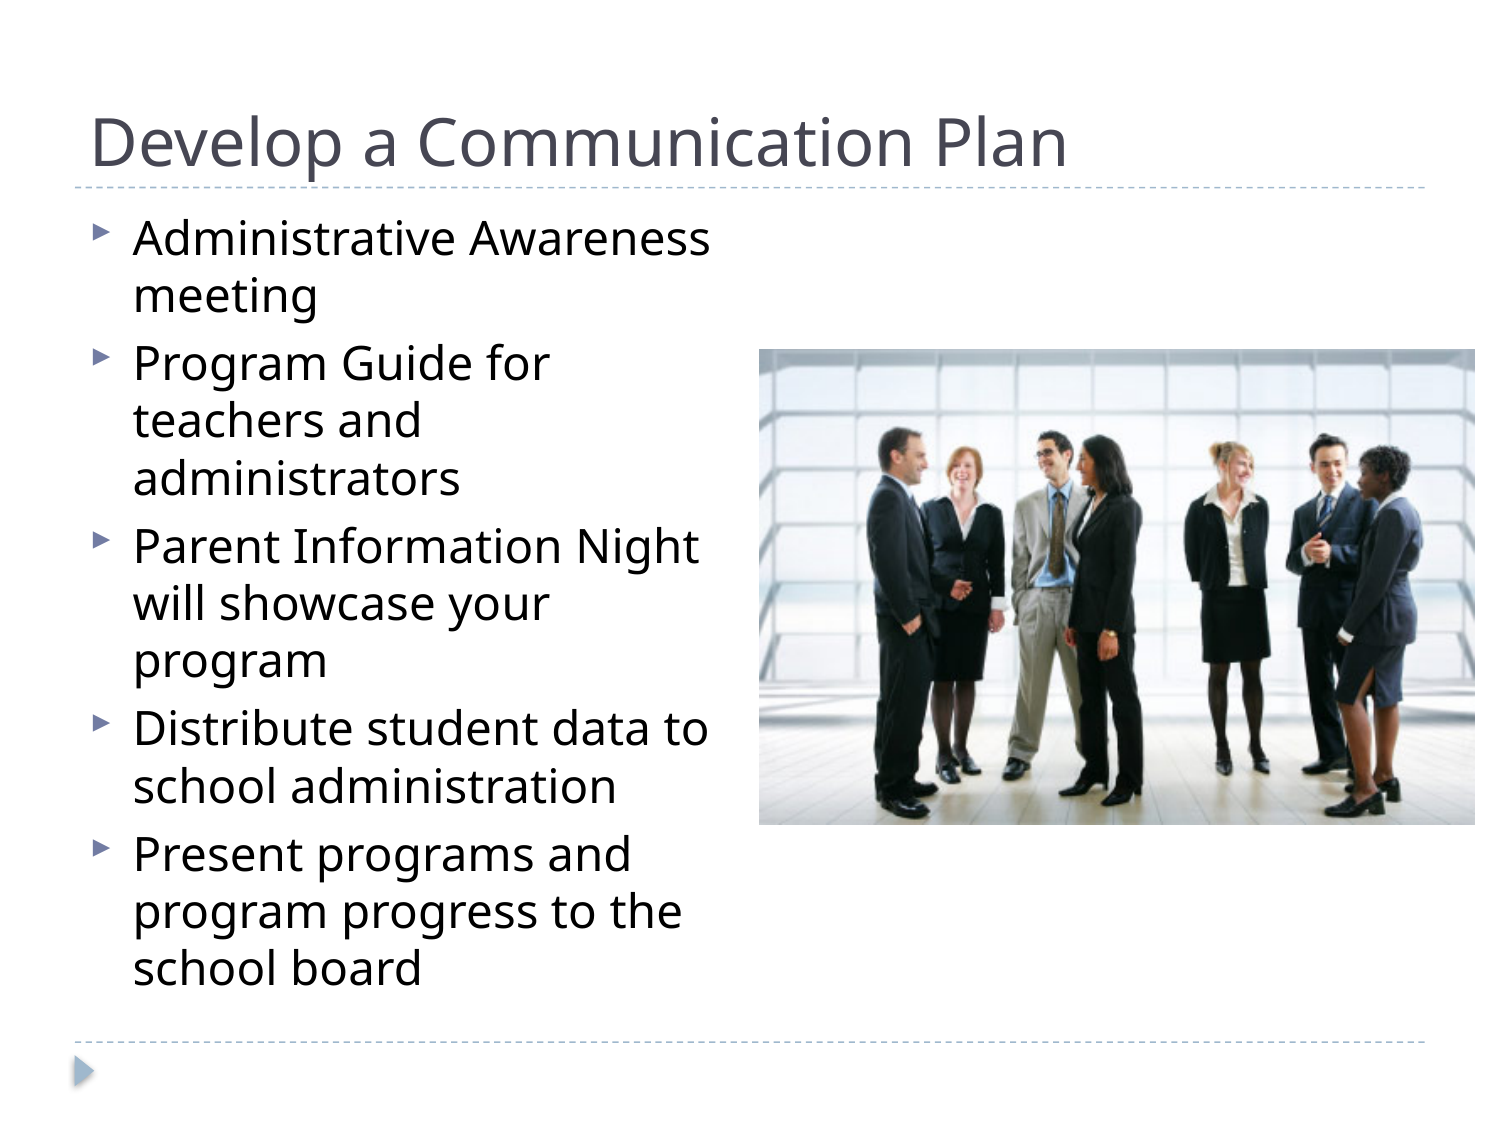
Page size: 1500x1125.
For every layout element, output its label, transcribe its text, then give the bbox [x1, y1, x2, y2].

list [759, 349, 1476, 825]
list Administrative Awareness meeting Program Guide for teachers and administrators Parent Information Night will showcase your program Distribute student data to school administration Present programs and program progress to the school board [75, 200, 738, 1010]
title Develop a Communication Plan [75, 37, 1425, 188]
